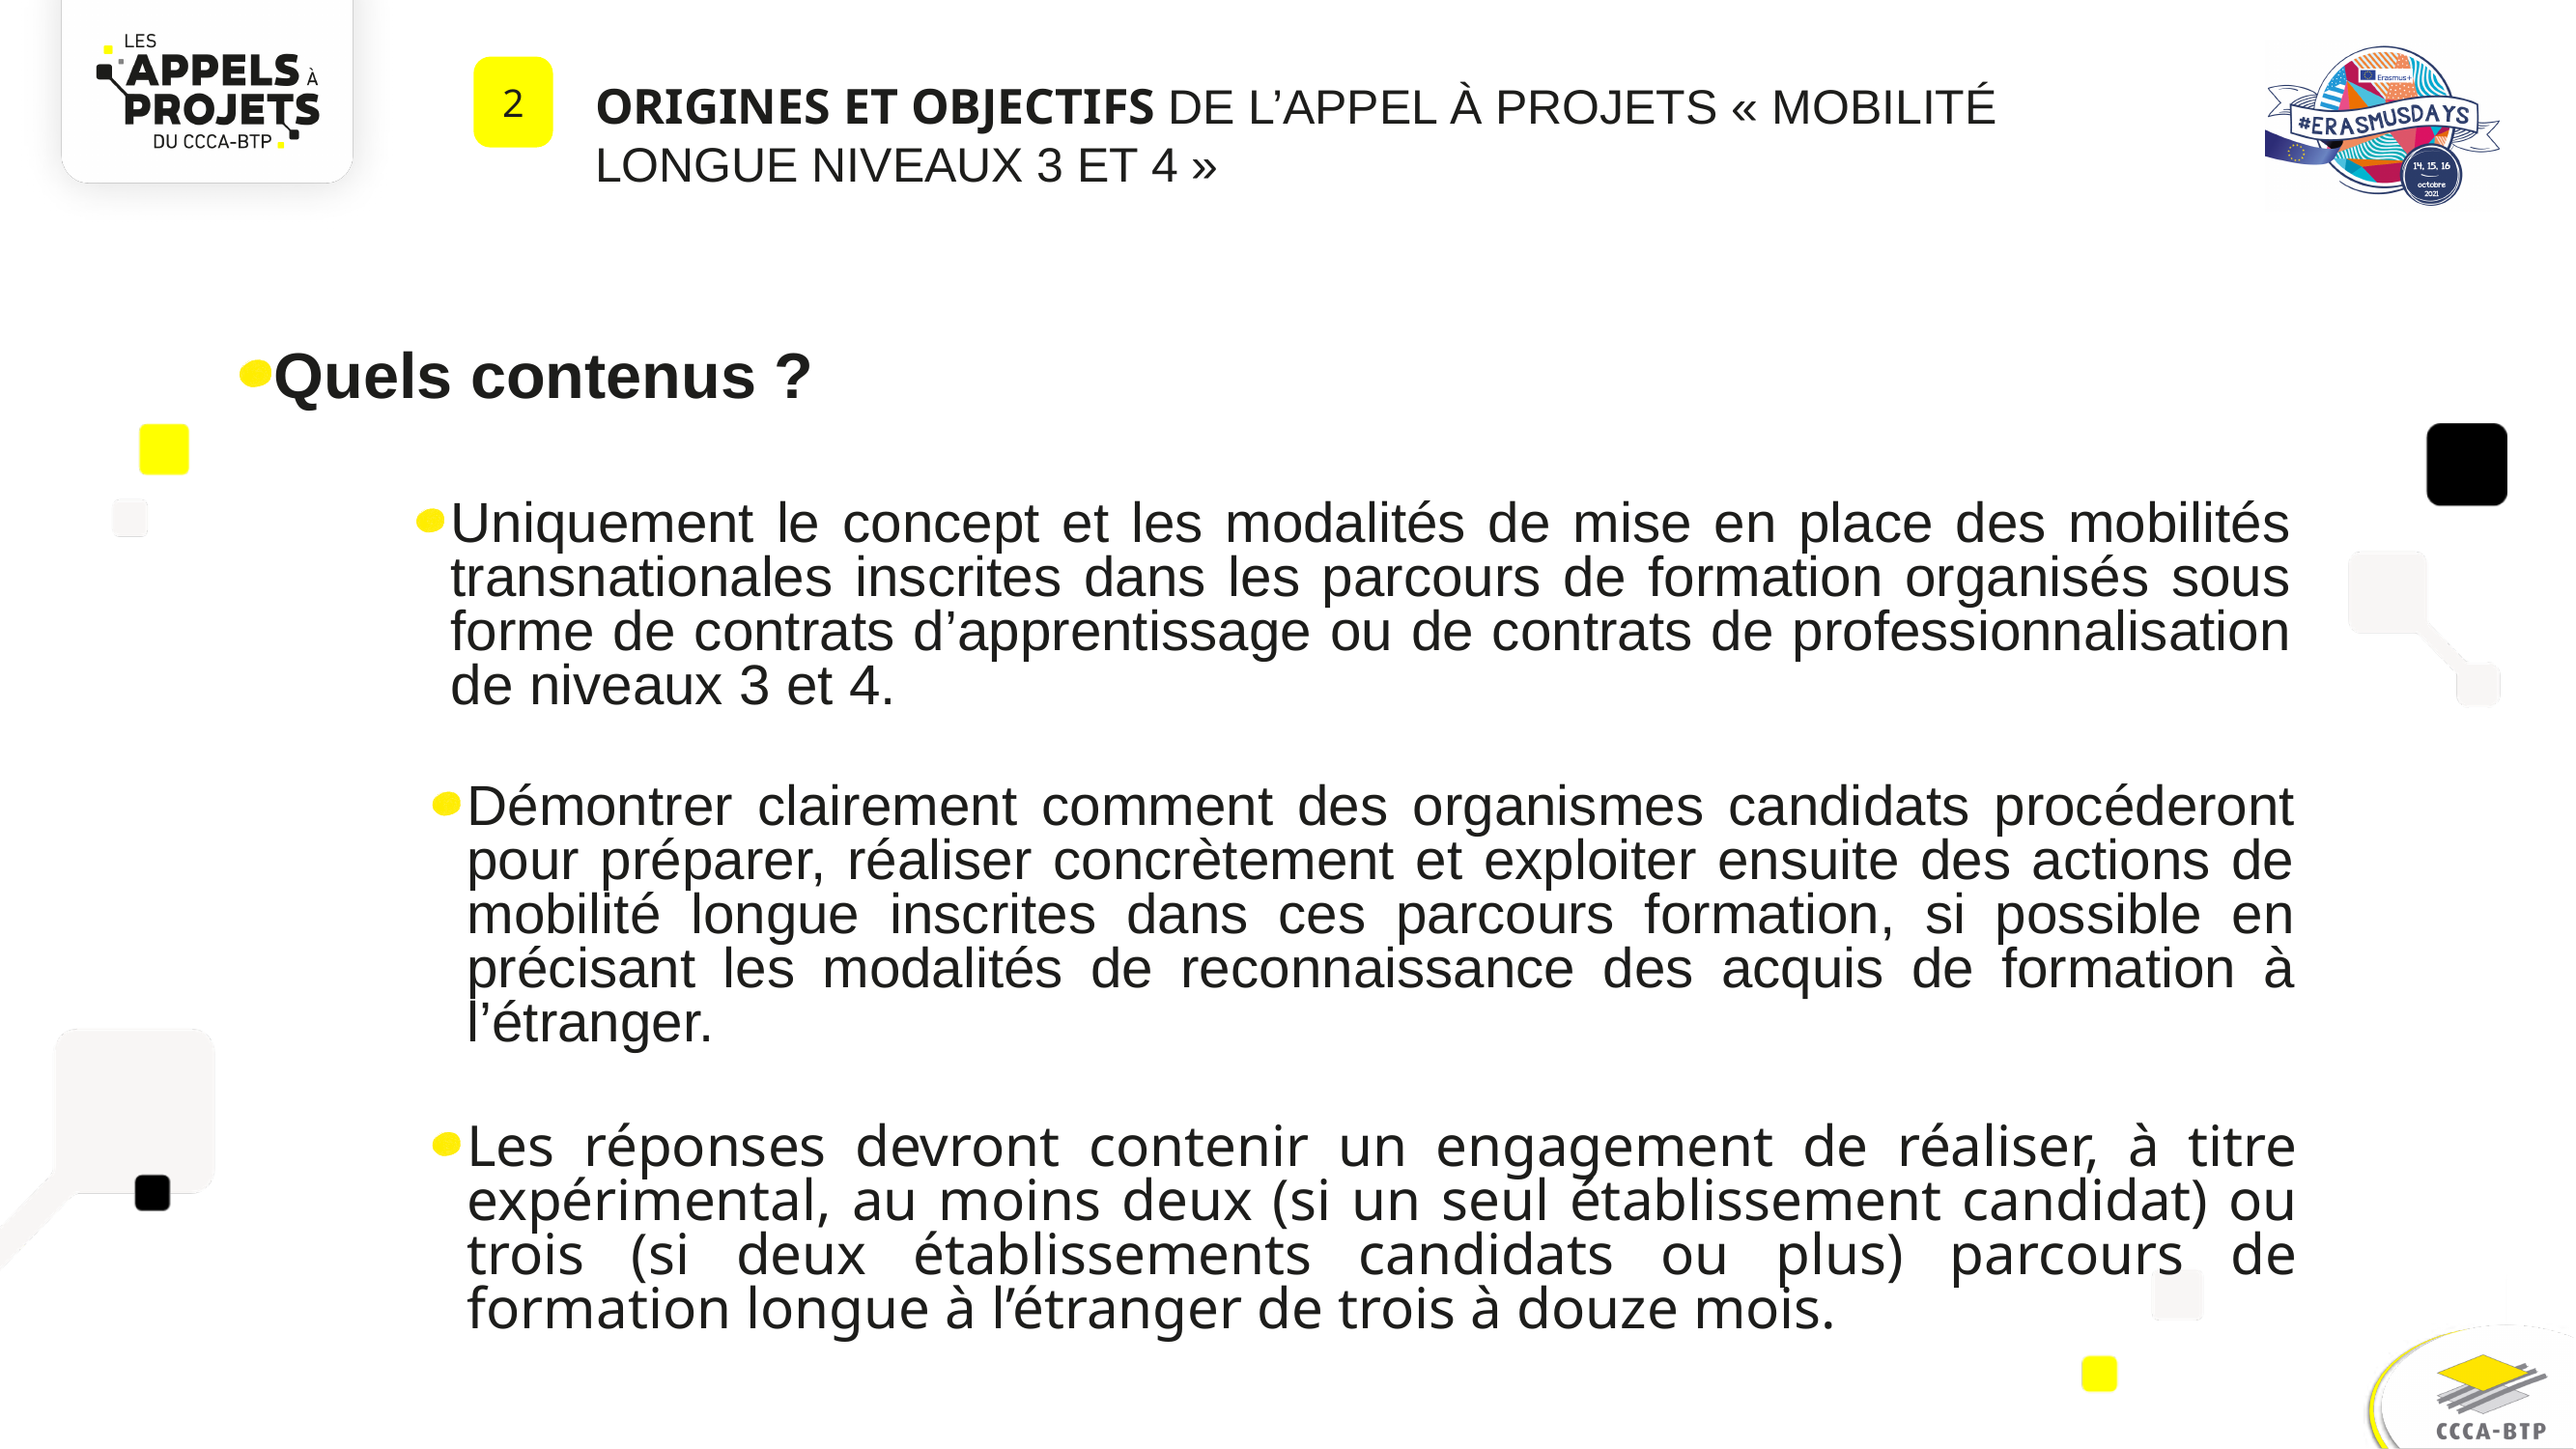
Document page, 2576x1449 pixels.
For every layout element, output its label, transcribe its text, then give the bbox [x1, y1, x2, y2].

picture [2265, 40, 2500, 212]
text_box Démontrer clairement comment des organismes candidats procéderont pour préparer, réaliser concrètement et exploiter ensuite des actions de mobilité longue inscrites dans ces parcours formation, si possible en précisant les modalités de reconnaissance des acquis de formation à l’étranger. [416, 724, 2312, 1061]
text_box ORIGINES ET OBJECTIFS DE L’APPEL À PROJETS « MOBILITÉ LONGUE NIVEAUX 3 ET 4 » [568, 56, 2059, 212]
text_box Uniquement le concept et les modalités de mise en place des mobilités transnationales inscrites dans les parcours de formation organisés sous forme de contrats d’apprentissage ou de contrats de professionnalisation de niveaux 3 et 4. [400, 440, 2308, 724]
picture [0, 0, 416, 246]
text_box Quels contenus ? [223, 291, 2485, 418]
text_box Les réponses devront contenir un engagement de réaliser, à titre expérimental, au moins deux (si un seul établissement candidat) ou trois (si deux établissements candidats ou plus) parcours de formation longue à l’étranger de trois à douze mois. [416, 1065, 2312, 1347]
picture [0, 423, 2574, 1449]
text_box 2 [472, 55, 554, 149]
